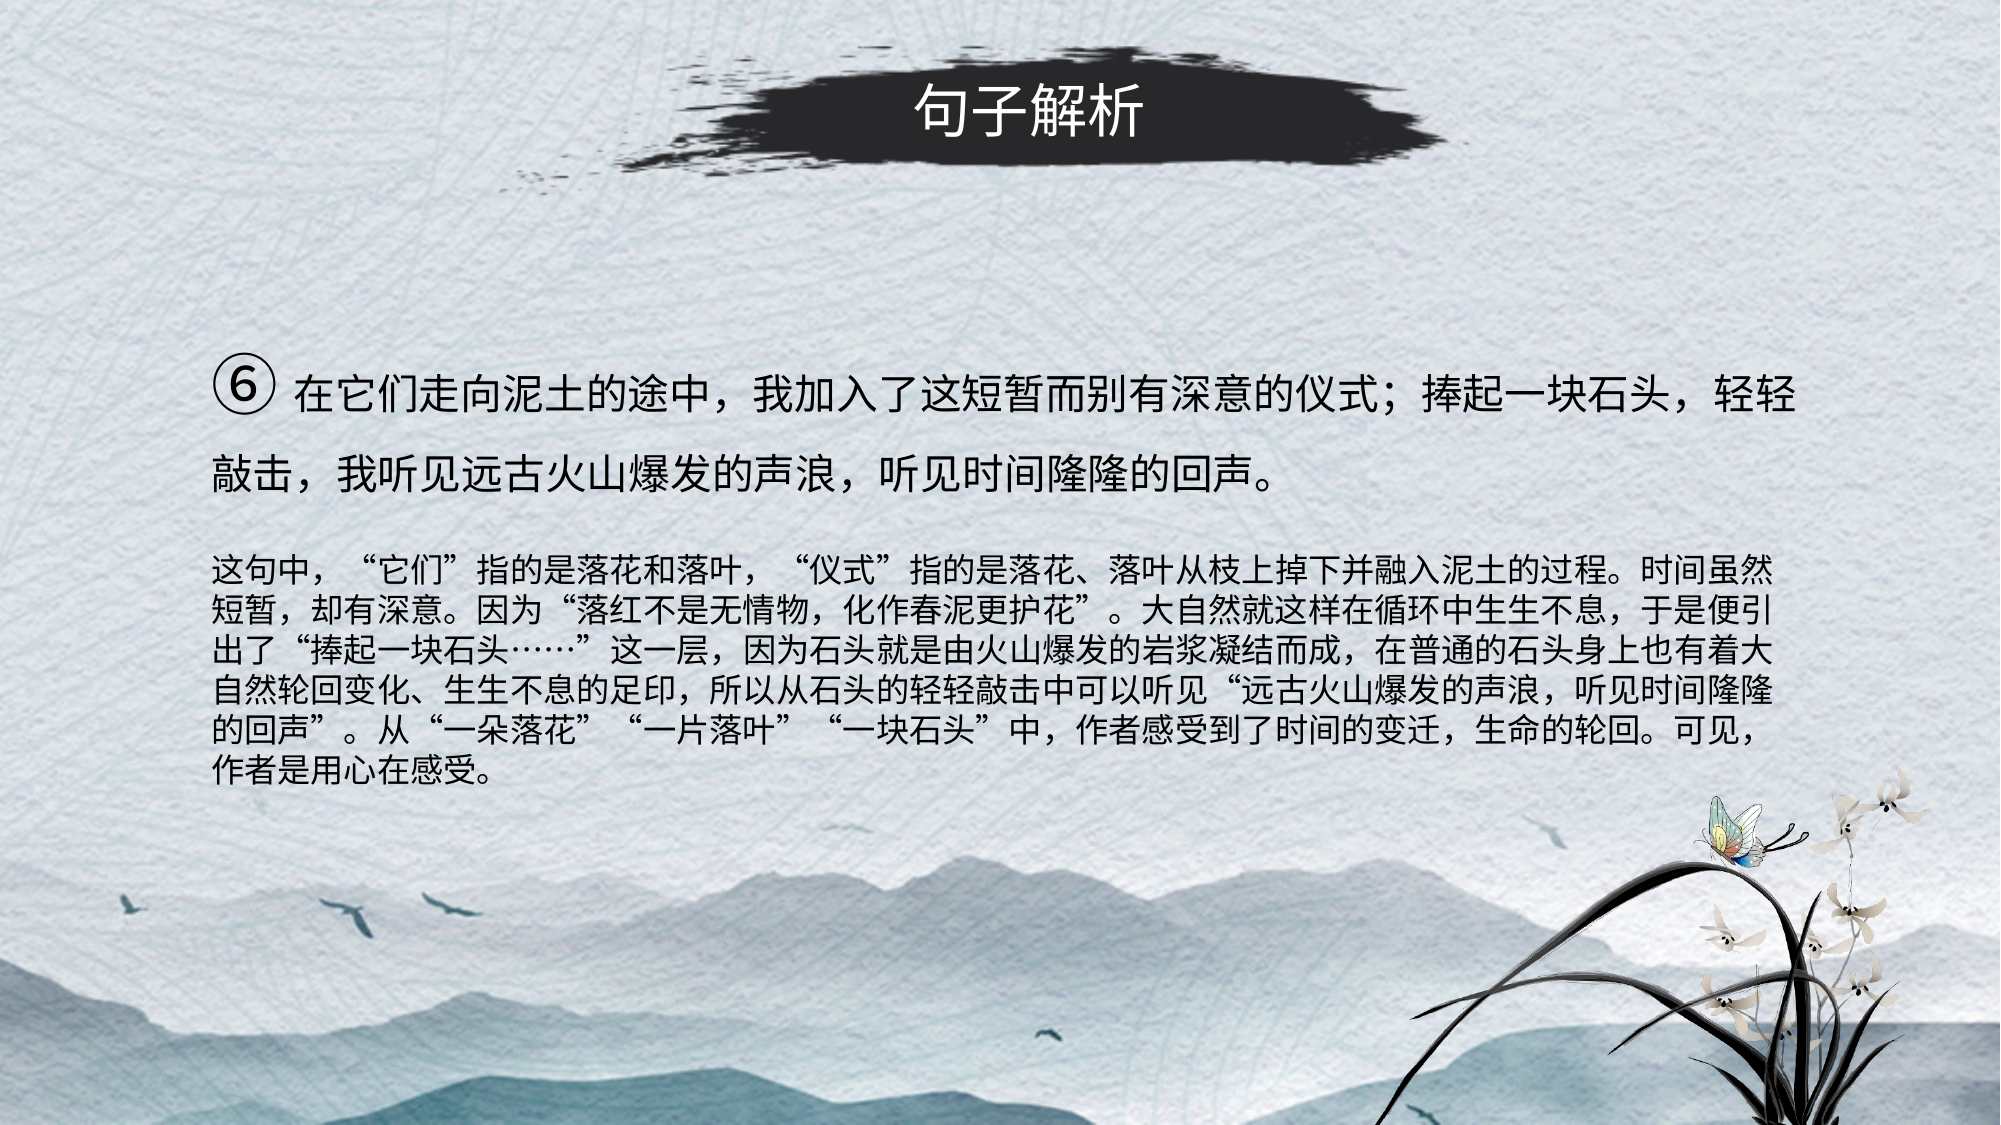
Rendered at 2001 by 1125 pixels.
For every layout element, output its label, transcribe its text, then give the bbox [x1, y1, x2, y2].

text_box 这句中，“它们”指的是落花和落叶，“仪式”指的是落花、落叶从枝上掉下并融入泥土的过程。时间虽然短暂，却有深意。因为“落红不是无情物，化作春泥更护花”。大自然就这样在循环中生生不息，于是便引出了“捧起一块石头……”这一层，因为石头就是由火山爆发的岩浆凝结而成，在普通的石头身上也有着大自然轮回变化、生生不息的足印，所以从石头的轻轻敲击中可以听见“远古火山爆发的声浪，听见时间隆隆的回声”。从“一朵落花”“一片落叶”“一块石头”中，作者感受到了时间的变迁，生命的轮回。可见，作者是用心在感受。 [196, 542, 1796, 797]
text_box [499, 45, 1472, 195]
text_box ⑥在它们走向泥土的途中，我加入了这短暂而别有深意的仪式；捧起一块石头，轻轻敲击，我听见远古火山爆发的声浪，听见时间隆隆的回声。 [196, 295, 1834, 505]
picture [0, 0, 2000, 1125]
